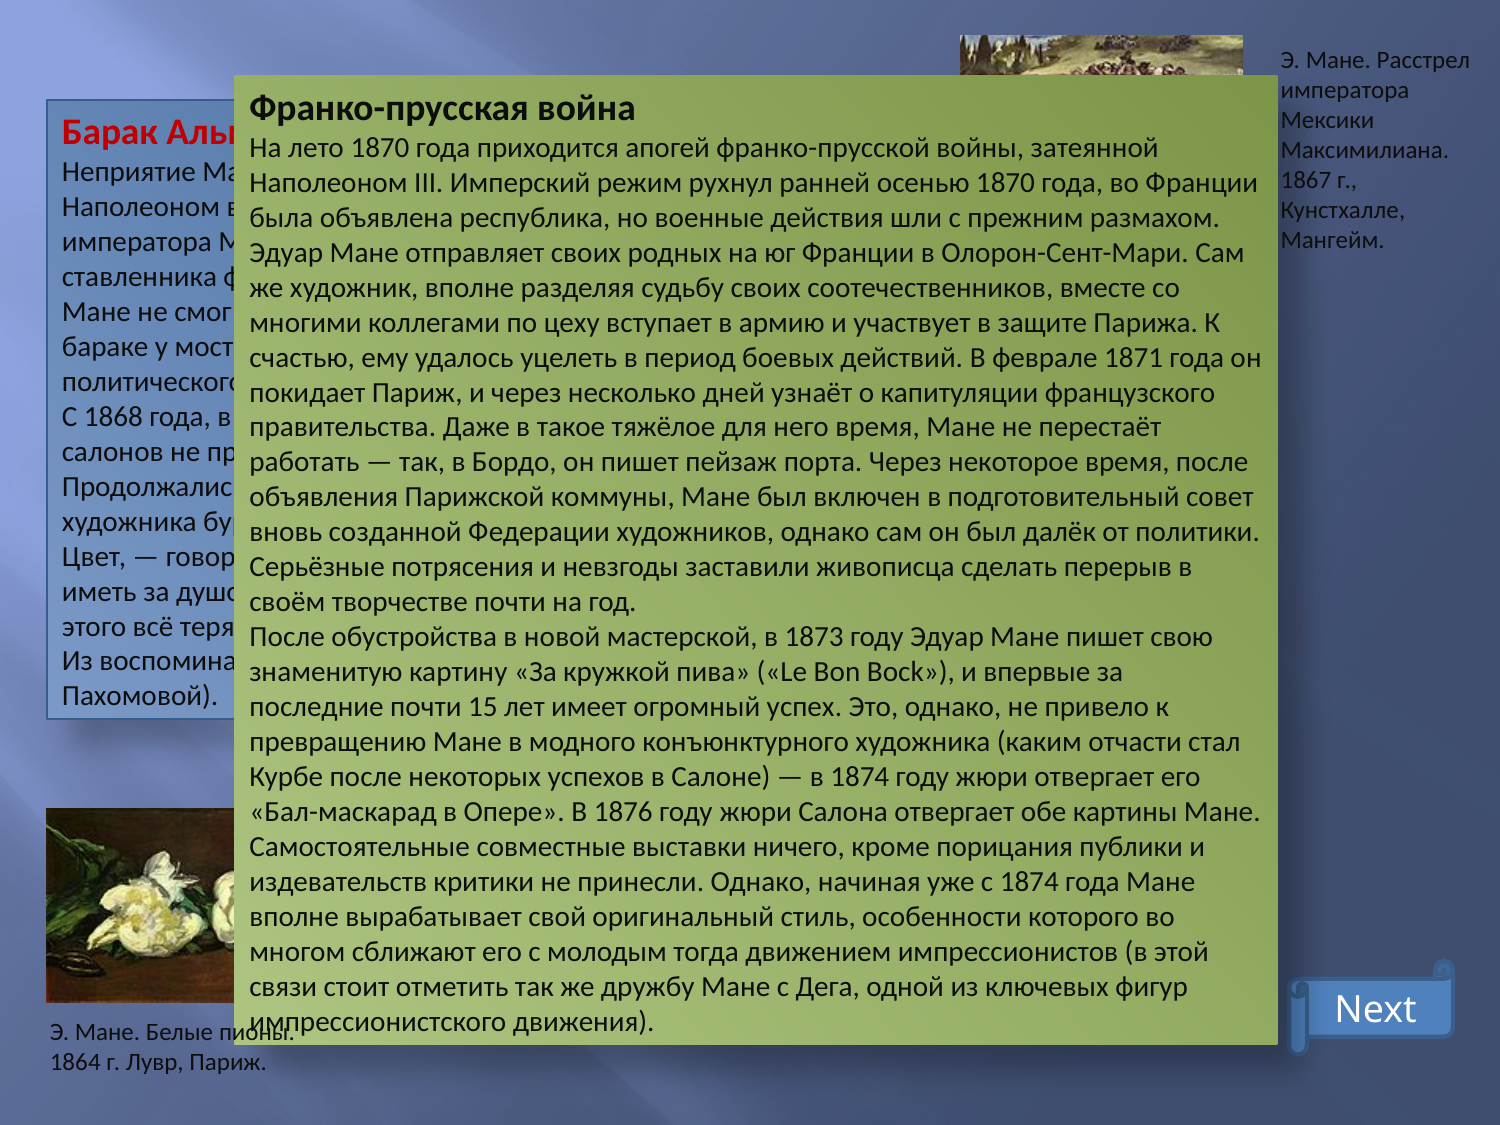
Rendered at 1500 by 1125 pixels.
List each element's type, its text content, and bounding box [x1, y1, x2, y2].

text_box Э. Мане. Расстрел императора Мексики Максимилиана. 1867 г., Кунстхалле, Мангейм. [1265, 36, 1500, 261]
picture [960, 34, 1243, 273]
text_box Барак Альма Неприятие Мане установившегося во Франции строя во главе с Наполеоном выливается в написание им картины «Расстрел императора Максимилиана» — повествование о казни ставленника французского правительства в Мексике. Эту картину Мане не смог выставить в сооруженном им по примеру Курбе бараке у моста Альма в числе прочих по причине сильнейшего политического резонанса. С 1868 года, в период краха Империи ни один из официальных салонов не принес Мане славы и творческого удовлетворения. Продолжались нападки критиков и неприятие творчества художника буржуазной публикой. Цвет, — говорил Мане, — это дело вкуса и ощущения, но надо иметь за душой ещё кое-что, то, что вы хотите выразить, — без этого всё теряет смысл! Из воспоминаний Жаннио (перевод с французского Т. М. Пахомовой). [46, 269, 234, 720]
picture [46, 808, 329, 1003]
text_box Э. Мане. Белые пионы. 1864 г. Лувр, Париж. [35, 1007, 364, 1083]
text_box Барак Альма Неприятие Мане установившегося во Франции строя во главе с Наполеоном выливается в написание им картины «Расстрел императора Максимилиана» — повествование о казни ставленника французского правительства в Мексике. Эту картину Мане не смог выставить в сооруженном им по примеру Курбе бараке у моста Альма в числе прочих по причине сильнейшего политического резонанса. С 1868 года, в период краха Империи ни один из официальных салонов не принес Мане славы и творческого удовлетворения. Продолжались нападки критиков и неприятие творчества художника буржуазной публикой. Цвет, — говорил Мане, — это дело вкуса и ощущения, но надо иметь за душой ещё кое-что, то, что вы хотите выразить, — без этого всё теряет смысл! Из воспоминаний Жаннио (перевод с французского Т. М. Пахомовой). [46, 99, 234, 268]
text_box Франко-прусская война На лето 1870 года приходится апогей франко-прусской войны, затеянной Наполеоном III. Имперский режим рухнул ранней осенью 1870 года, во Франции была объявлена республика, но военные действия шли с прежним размахом. Эдуар Мане отправляет своих родных на юг Франции в Олорон-Сент-Мари. Сам же художник, вполне разделяя судьбу своих соотечественников, вместе со многими коллегами по цеху вступает в армию и участвует в защите Парижа. К счастью, ему удалось уцелеть в период боевых действий. В феврале 1871 года он покидает Париж, и через несколько дней узнаёт о капитуляции французского правительства. Даже в такое тяжёлое для него время, Мане не перестаёт работать — так, в Бордо, он пишет пейзаж порта. Через некоторое время, после объявления Парижской коммуны, Мане был включен в подготовительный совет вновь созданной Федерации художников, однако сам он был далёк от политики. Серьёзные потрясения и невзгоды заставили живописца сделать перерыв в своём творчестве почти на год. После обустройства в новой мастерской, в 1873 году Эдуар Мане пишет свою знаменитую картину «За кружкой пива» («Le Bon Bock»), и впервые за последние почти 15 лет имеет огромный успех. Это, однако, не привело к превращению Мане в модного конъюнктурного художника (каким отчасти стал Курбе после некоторых успехов в Салоне) — в 1874 году жюри отвергает его «Бал-маскарад в Опере». В 1876 году жюри Салона отвергает обе картины Мане. Самостоятельные совместные выставки ничего, кроме порицания публики и издевательств критики не принесли. Однако, начиная уже с 1874 года Мане вполне вырабатывает свой оригинальный стиль, особенности которого во многом сближают его с молодым тогда движением импрессионистов (в этой связи стоит отметить так же дружбу Мане с Дега, одной из ключевых фигур импрессионистского движения). [234, 75, 1278, 1045]
text_box Next [1321, 958, 1456, 1039]
